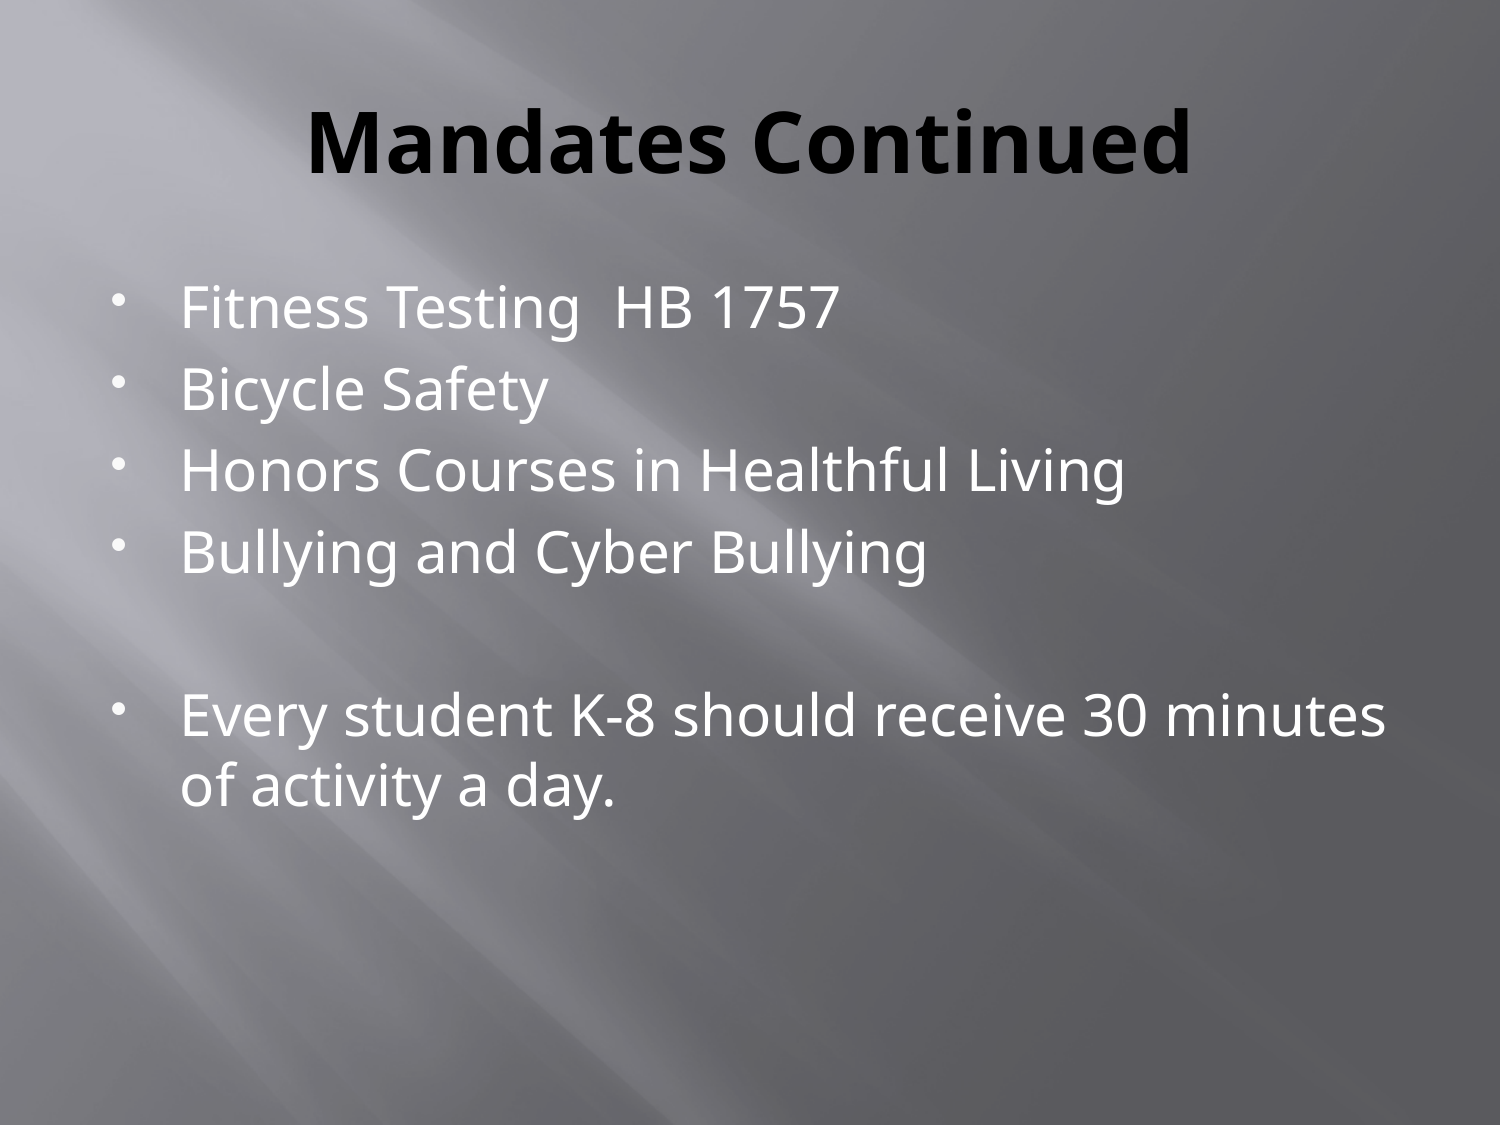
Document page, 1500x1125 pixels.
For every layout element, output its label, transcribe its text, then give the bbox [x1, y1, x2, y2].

title Mandates Continued [75, 45, 1425, 233]
list Fitness Testing HB 1757 Bicycle Safety Honors Courses in Healthful Living Bullying and Cyber Bullying Every student K-8 should receive 30 minutes of activity a day. [75, 262, 1425, 1035]
